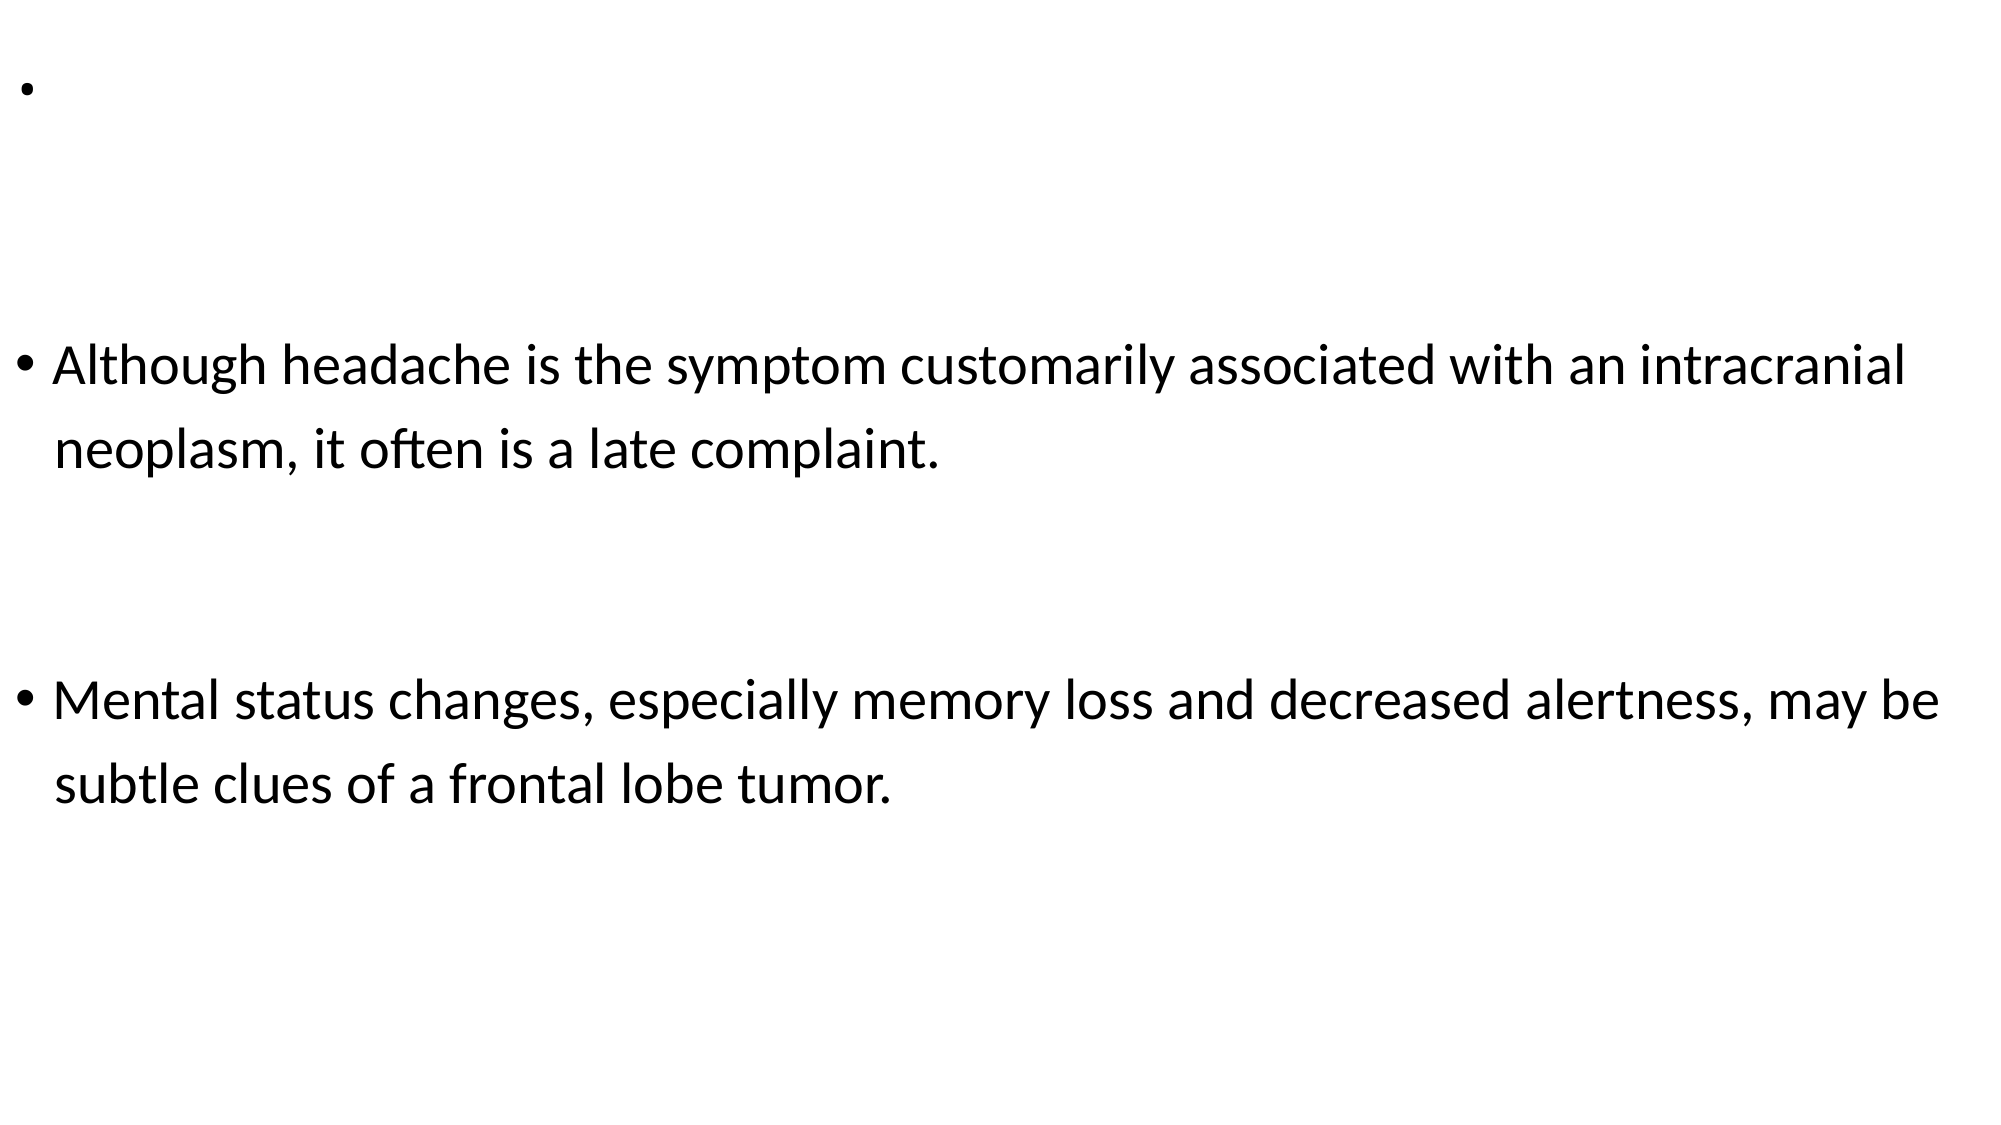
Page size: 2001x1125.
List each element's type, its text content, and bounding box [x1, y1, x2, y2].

title . [0, 0, 1863, 129]
list Although headache is the symptom customarily associated with an intracranial neoplasm, it often is a late complaint. Mental status changes, especially memory loss and decreased alertness, may be subtle clues of a frontal lobe tumor. [0, 152, 2000, 1125]
